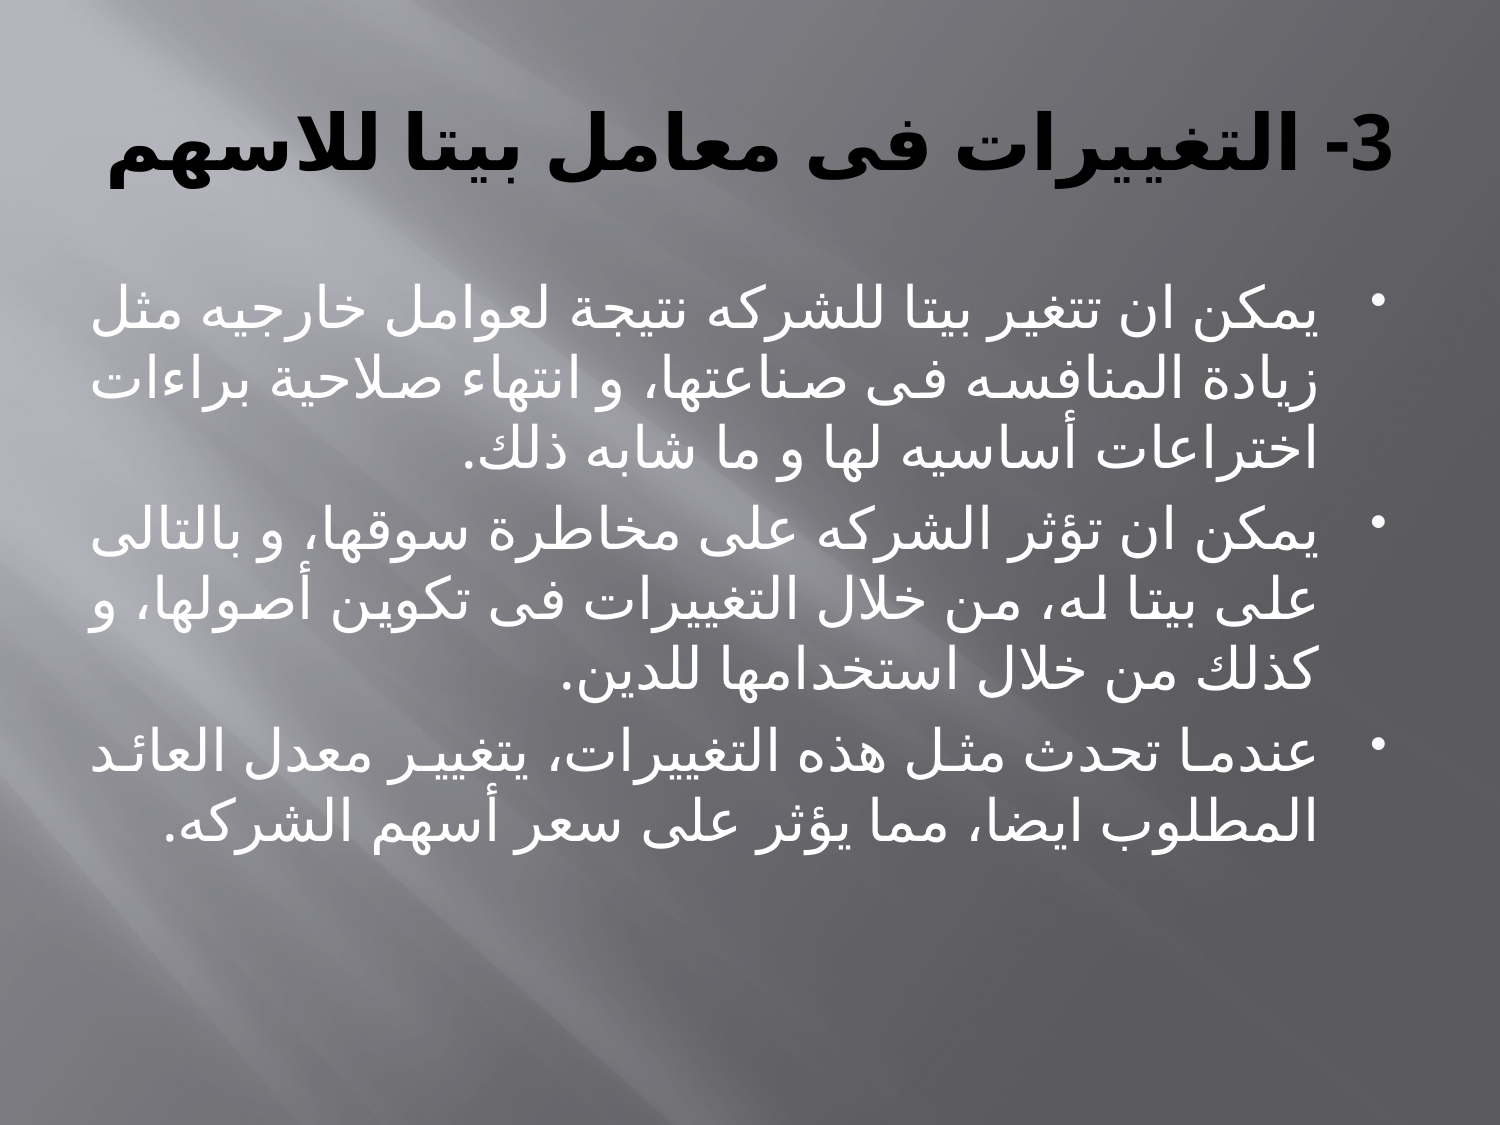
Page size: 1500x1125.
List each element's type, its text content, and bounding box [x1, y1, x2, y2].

title 3- التغييرات فى معامل بيتا للاسهم [75, 45, 1425, 233]
list يمكن ان تتغير بيتا للشركه نتيجة لعوامل خارجيه مثل زيادة المنافسه فى صناعتها، و انتهاء صلاحية براءات اختراعات أساسيه لها و ما شابه ذلك. يمكن ان تؤثر الشركه على مخاطرة سوقها، و بالتالى على بيتا له، من خلال التغييرات فى تكوين أصولها، و كذلك من خلال استخدامها للدين. عندما تحدث مثل هذه التغييرات، يتغيير معدل العائد المطلوب ايضا، مما يؤثر على سعر أسهم الشركه. [75, 262, 1425, 1035]
